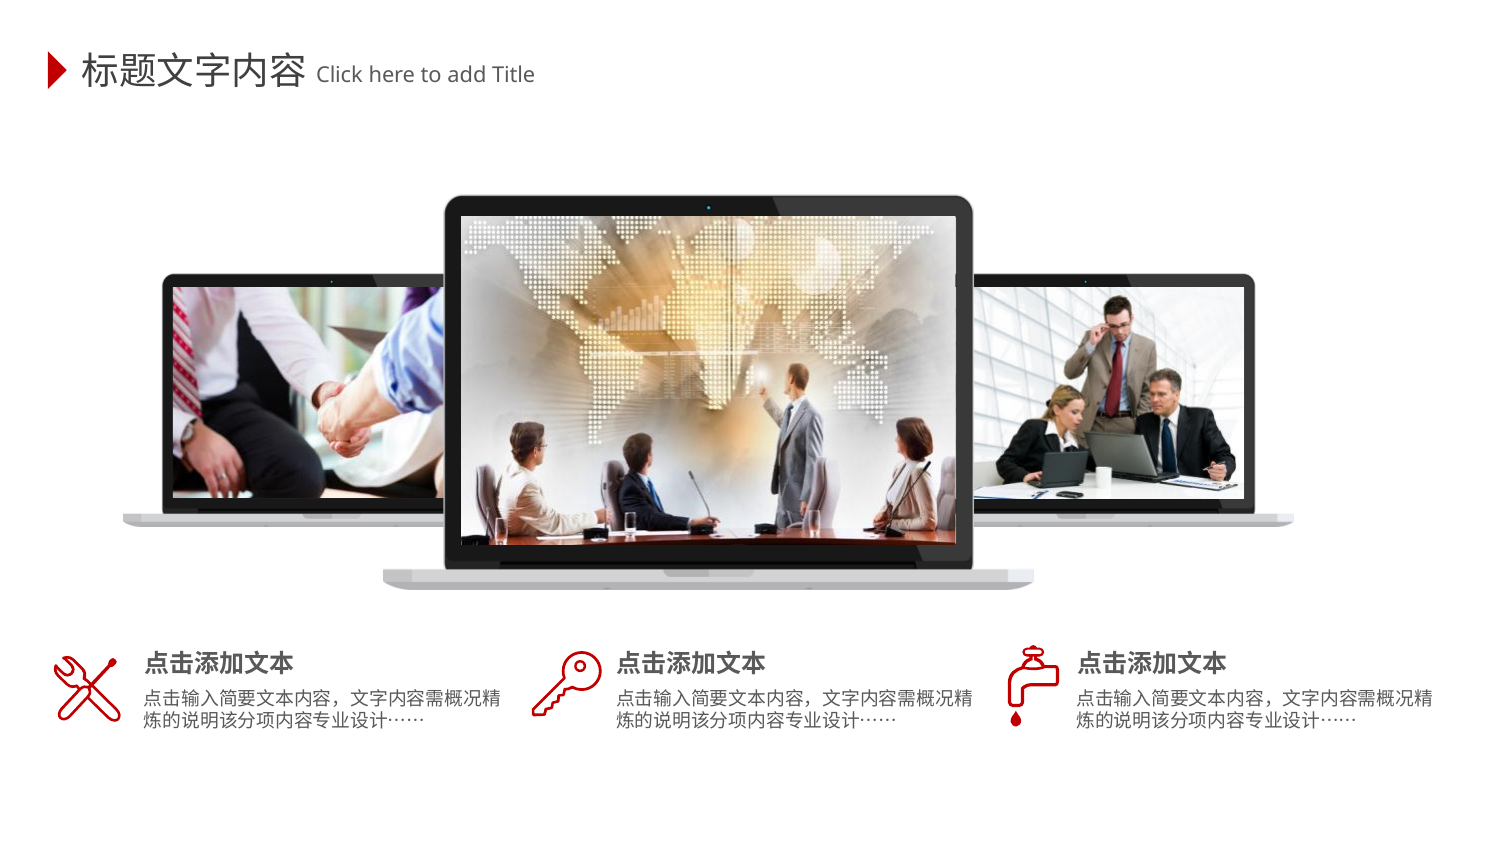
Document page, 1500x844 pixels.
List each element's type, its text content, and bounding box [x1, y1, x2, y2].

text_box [122, 273, 383, 527]
text_box 点击输入简要文本内容，文字内容需概况精炼的说明该分项内容专业设计…… [1061, 679, 1465, 739]
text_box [1034, 273, 1294, 527]
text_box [1007, 645, 1060, 728]
text_box [53, 655, 121, 722]
text_box 点击添加文本 [130, 640, 310, 679]
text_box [383, 194, 1034, 590]
text_box 点击添加文本 [1062, 640, 1243, 679]
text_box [531, 651, 602, 717]
text_box 点击添加文本 [602, 640, 782, 679]
text_box 点击输入简要文本内容，文字内容需概况精炼的说明该分项内容专业设计…… [129, 679, 532, 739]
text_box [48, 39, 558, 101]
text_box 点击输入简要文本内容，文字内容需概况精炼的说明该分项内容专业设计…… [601, 679, 1004, 739]
